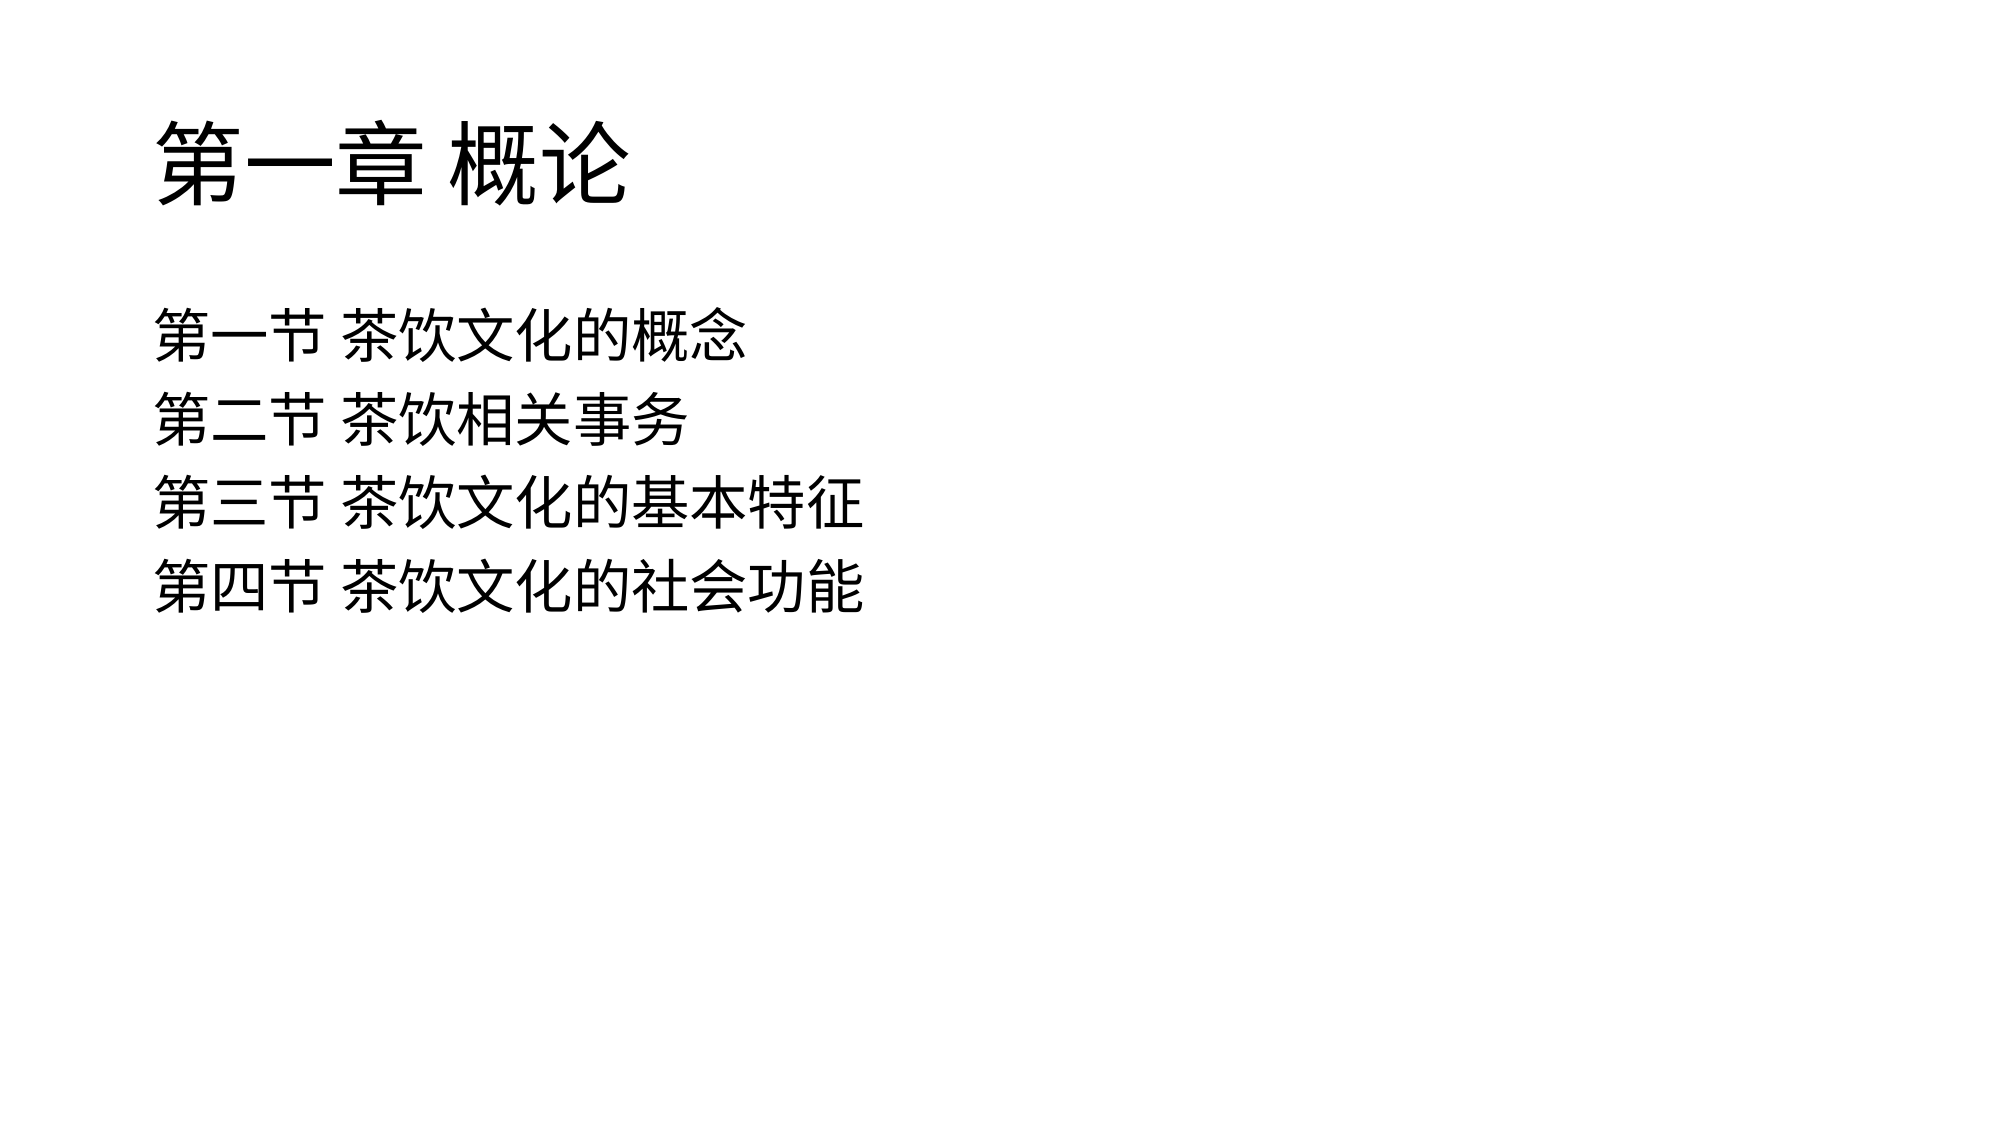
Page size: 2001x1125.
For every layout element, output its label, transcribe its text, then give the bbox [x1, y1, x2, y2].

list 第一节 茶饮文化的概念 第二节 茶饮相关事务 第三节 茶饮文化的基本特征 第四节 茶饮文化的社会功能 [137, 299, 1863, 1014]
title 第一章 概论 [137, 59, 1863, 278]
